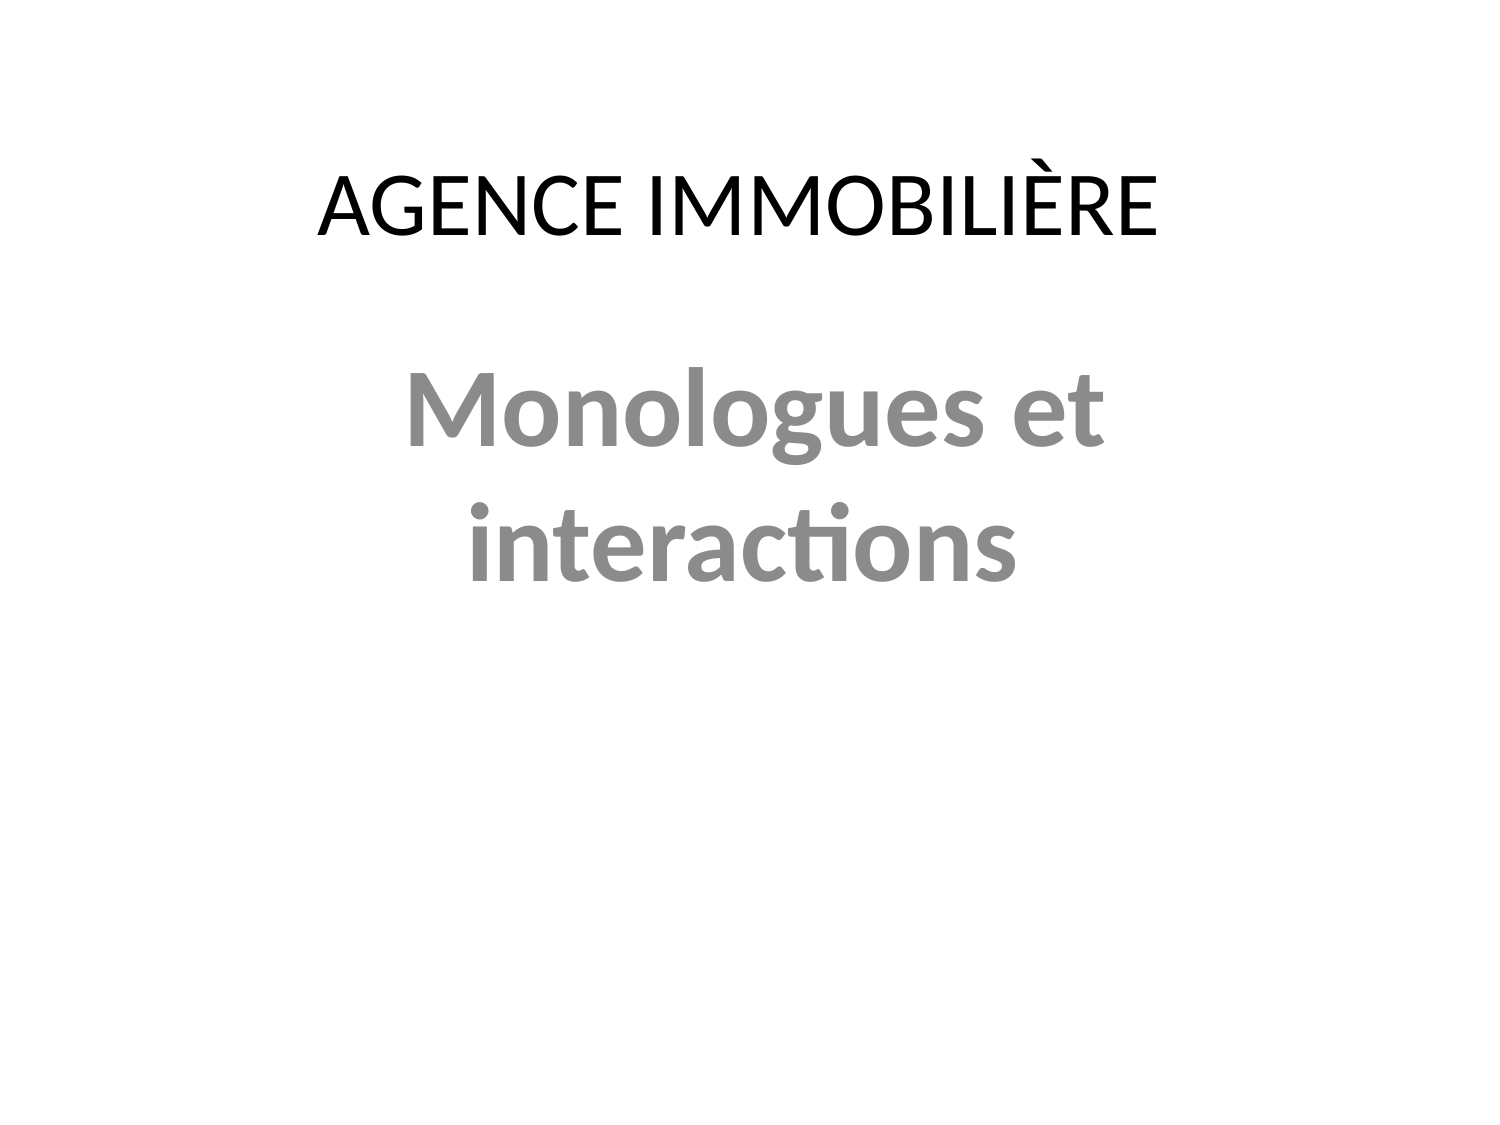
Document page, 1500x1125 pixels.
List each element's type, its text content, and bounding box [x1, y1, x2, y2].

title AGENCE IMMOBILIÈRE [112, 78, 1388, 320]
subtitle Monologues et interactions [230, 326, 1281, 614]
